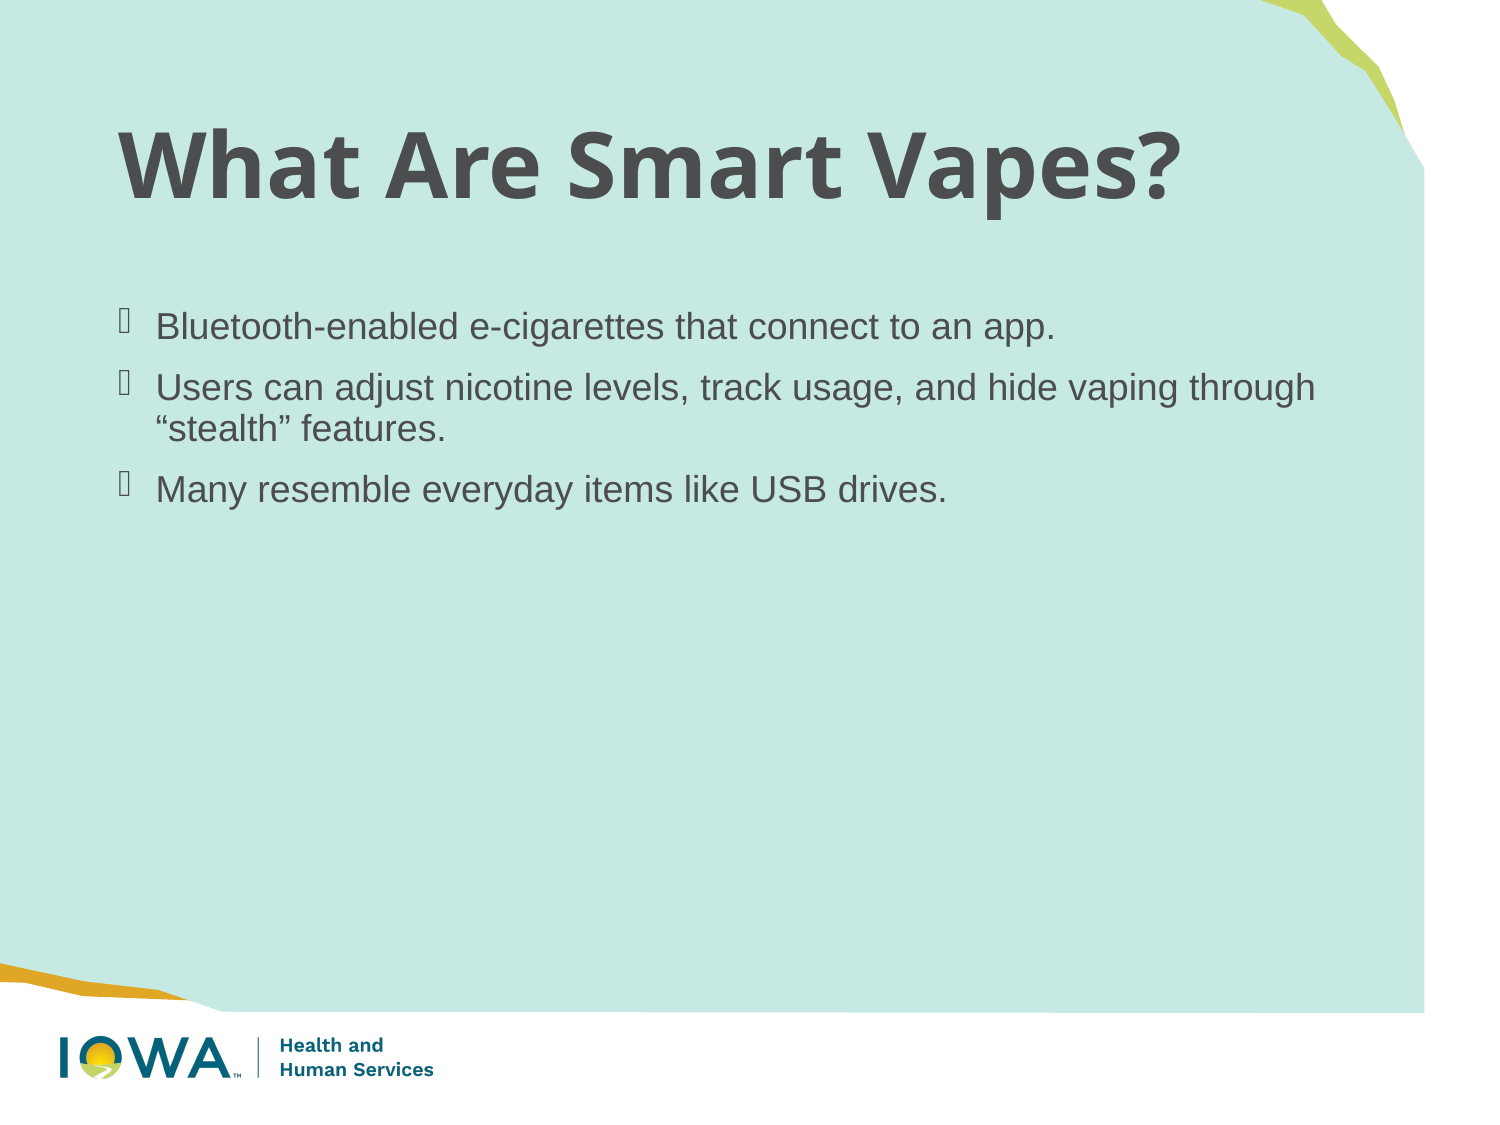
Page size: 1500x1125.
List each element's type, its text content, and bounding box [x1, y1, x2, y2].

list Bluetooth-enabled e-cigarettes that connect to an app. Users can adjust nicotine levels, track usage, and hide vaping through “stealth” features. Many resemble everyday items like USB drives. [103, 299, 1397, 1014]
title What Are Smart Vapes? [103, 59, 1397, 278]
picture [60, 1036, 434, 1079]
